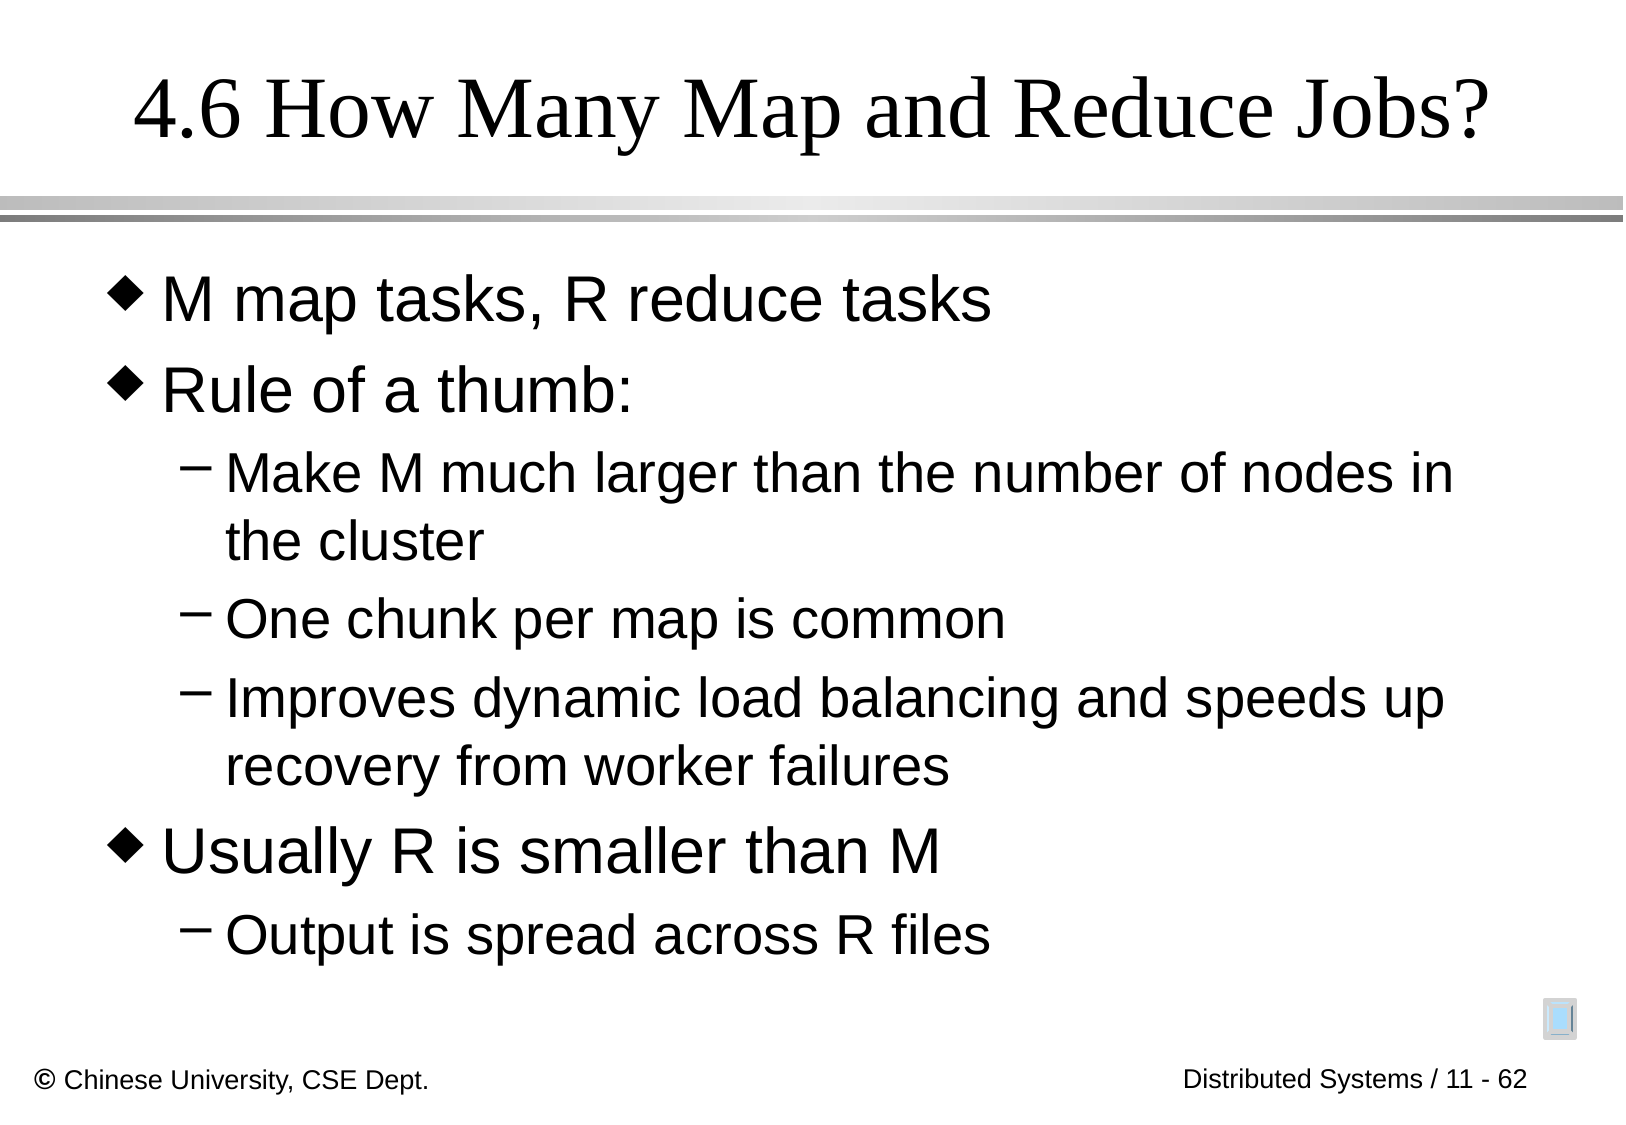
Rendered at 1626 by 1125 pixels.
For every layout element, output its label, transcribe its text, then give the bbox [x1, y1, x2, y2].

title 4.6 How Many Map and Reduce Jobs? [50, 62, 1575, 163]
text_box [1545, 999, 1576, 1038]
list M map tasks, R reduce tasks Rule of a thumb: Make M much larger than the number of nodes in the cluster One chunk per map is common Improves dynamic load balancing and speeds up recovery from worker failures Usually R is smaller than M Output is spread across R files [92, 249, 1506, 1038]
